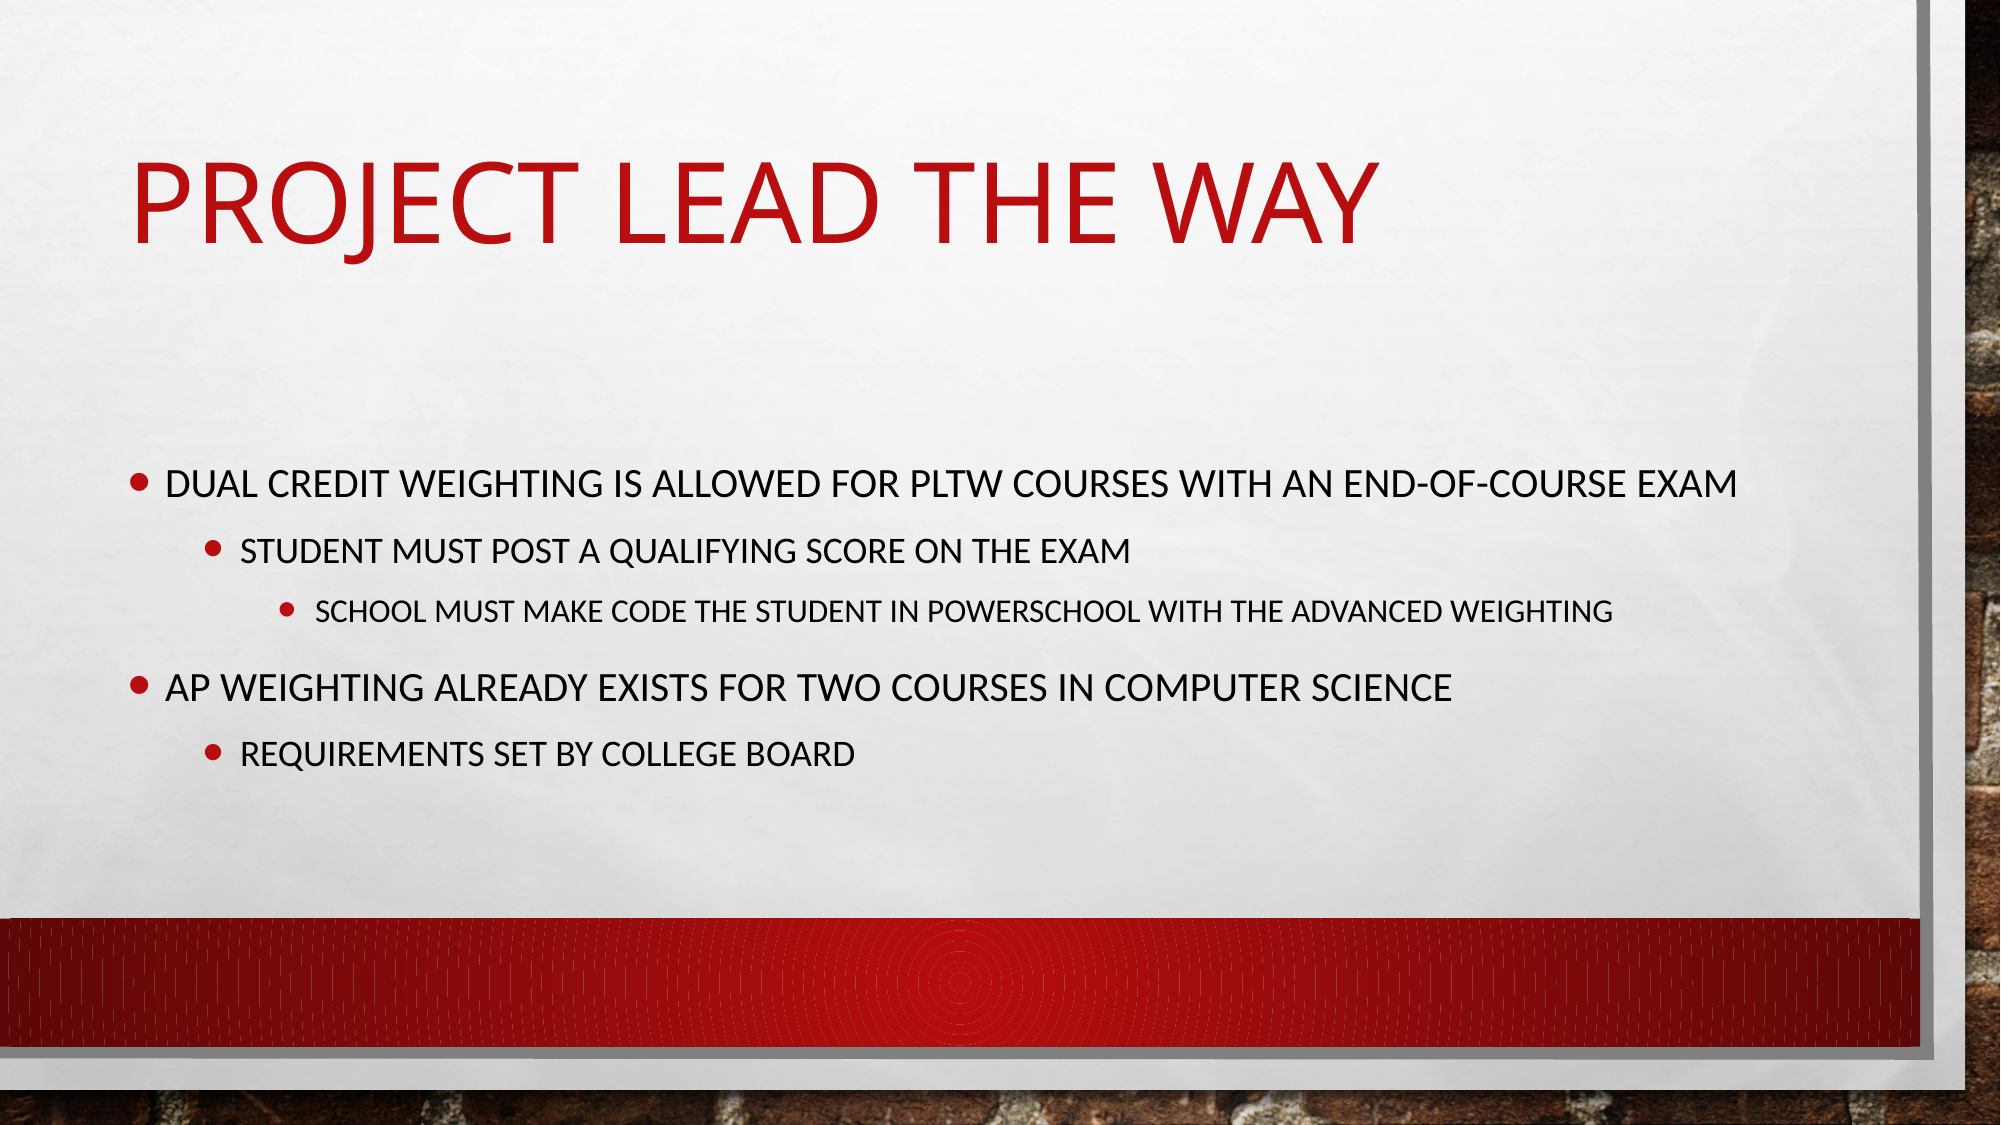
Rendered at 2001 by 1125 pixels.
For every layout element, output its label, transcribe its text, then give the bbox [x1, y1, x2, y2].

picture [0, 0, 2000, 1125]
title Project Lead the way [112, 112, 1818, 302]
list Dual credit weighting is allowed for PLTW Courses with an end-of-course exam Student must post a qualifying score on the exam School must make code the student in powerschool with the advanced weighting AP weighting already exists for two courses in Computer Science Requirements set by college board [112, 338, 1818, 882]
